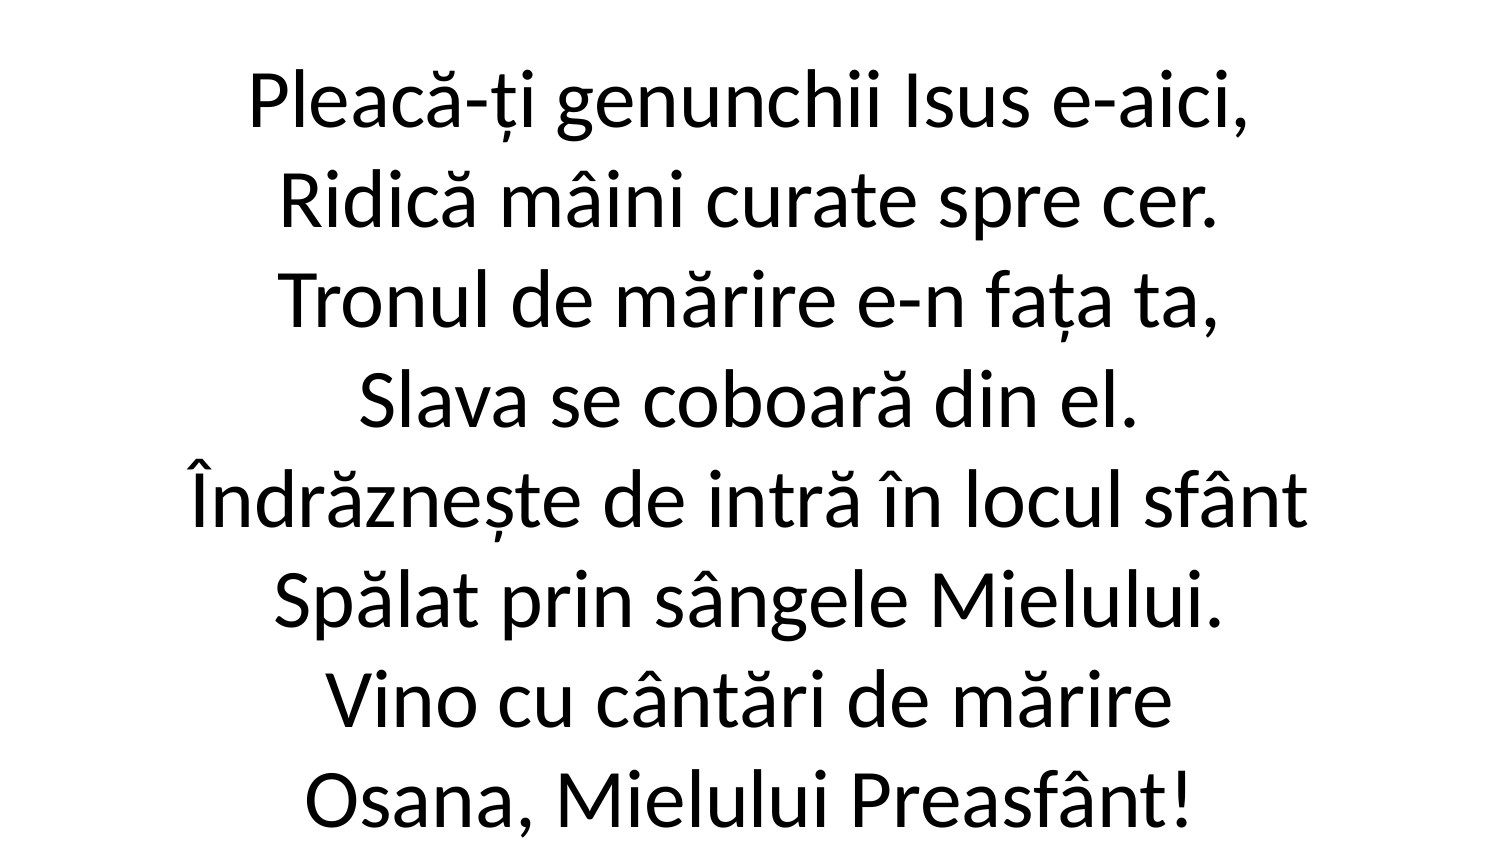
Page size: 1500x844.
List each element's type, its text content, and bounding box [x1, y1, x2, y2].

text_box Pleacă-ți genunchii Isus e-aici, Ridică mâini curate spre cer. Tronul de mărire e-n fața ta, Slava se coboară din el. Îndrăznește de intră în locul sfânt Spălat prin sângele Mielului. Vino cu cântări de mărire Osana, Mielului Preasfânt! [174, 0, 1326, 844]
